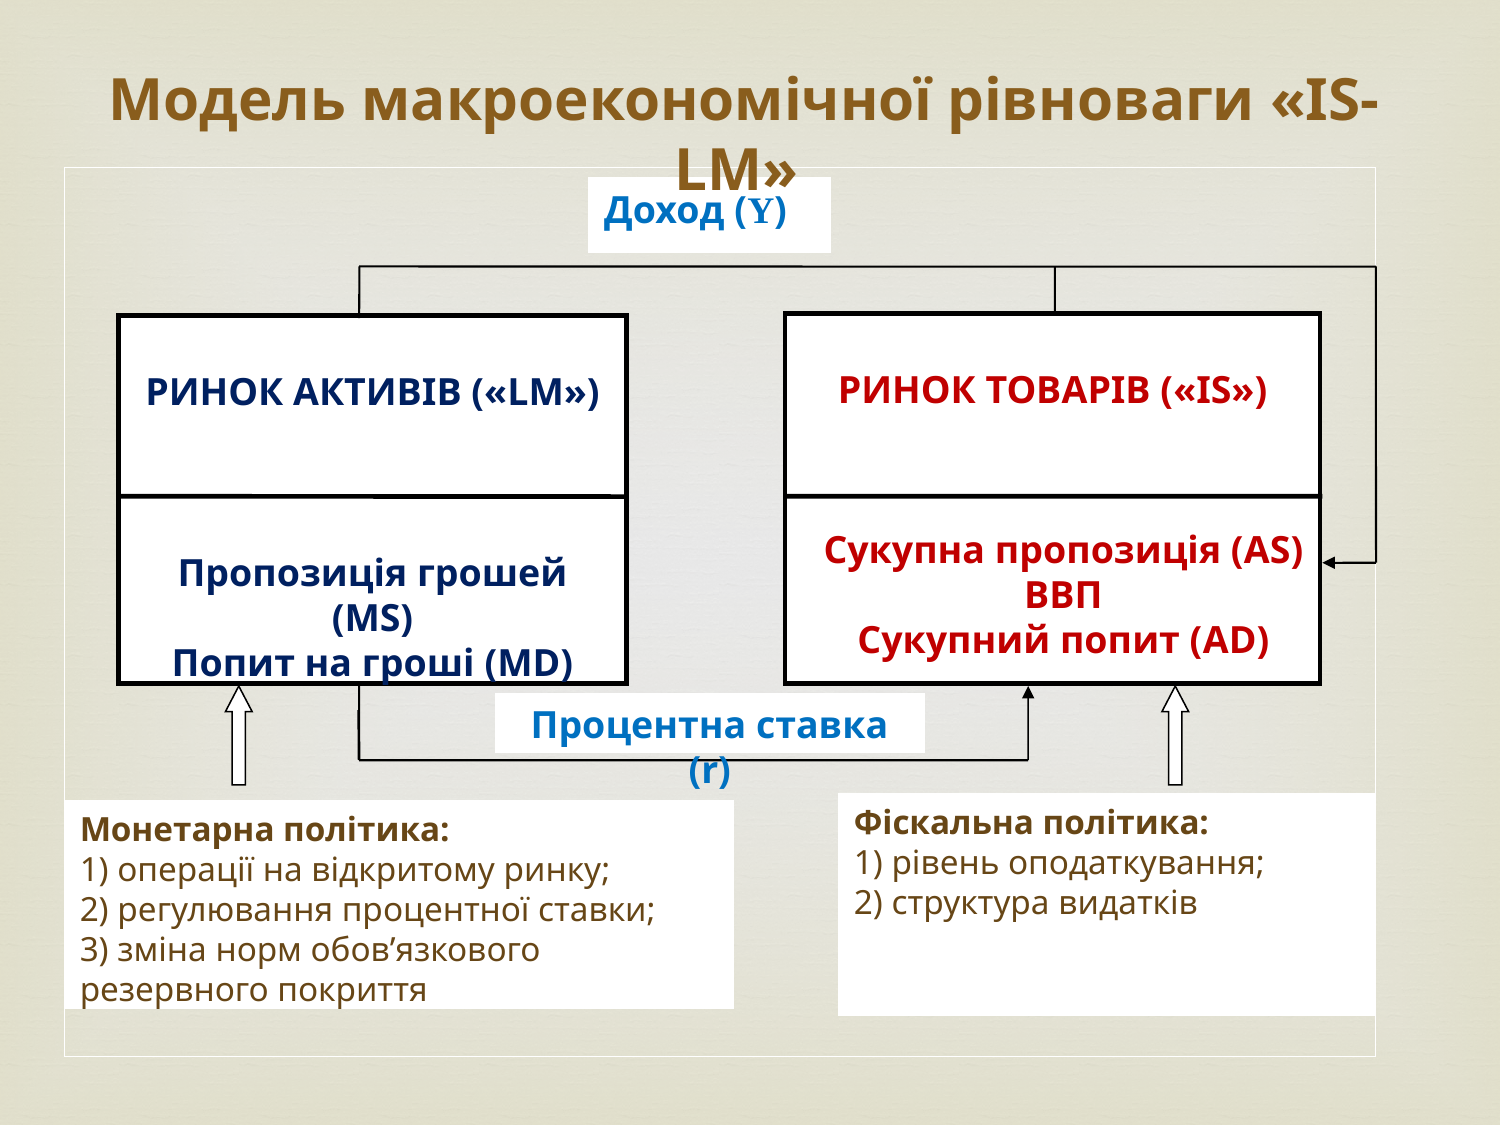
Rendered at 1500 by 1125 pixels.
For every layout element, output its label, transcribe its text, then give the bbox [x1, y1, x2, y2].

text_box Модель макроекономічної рівноваги «IS-LM» [64, 54, 1424, 210]
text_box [64, 167, 1377, 1057]
